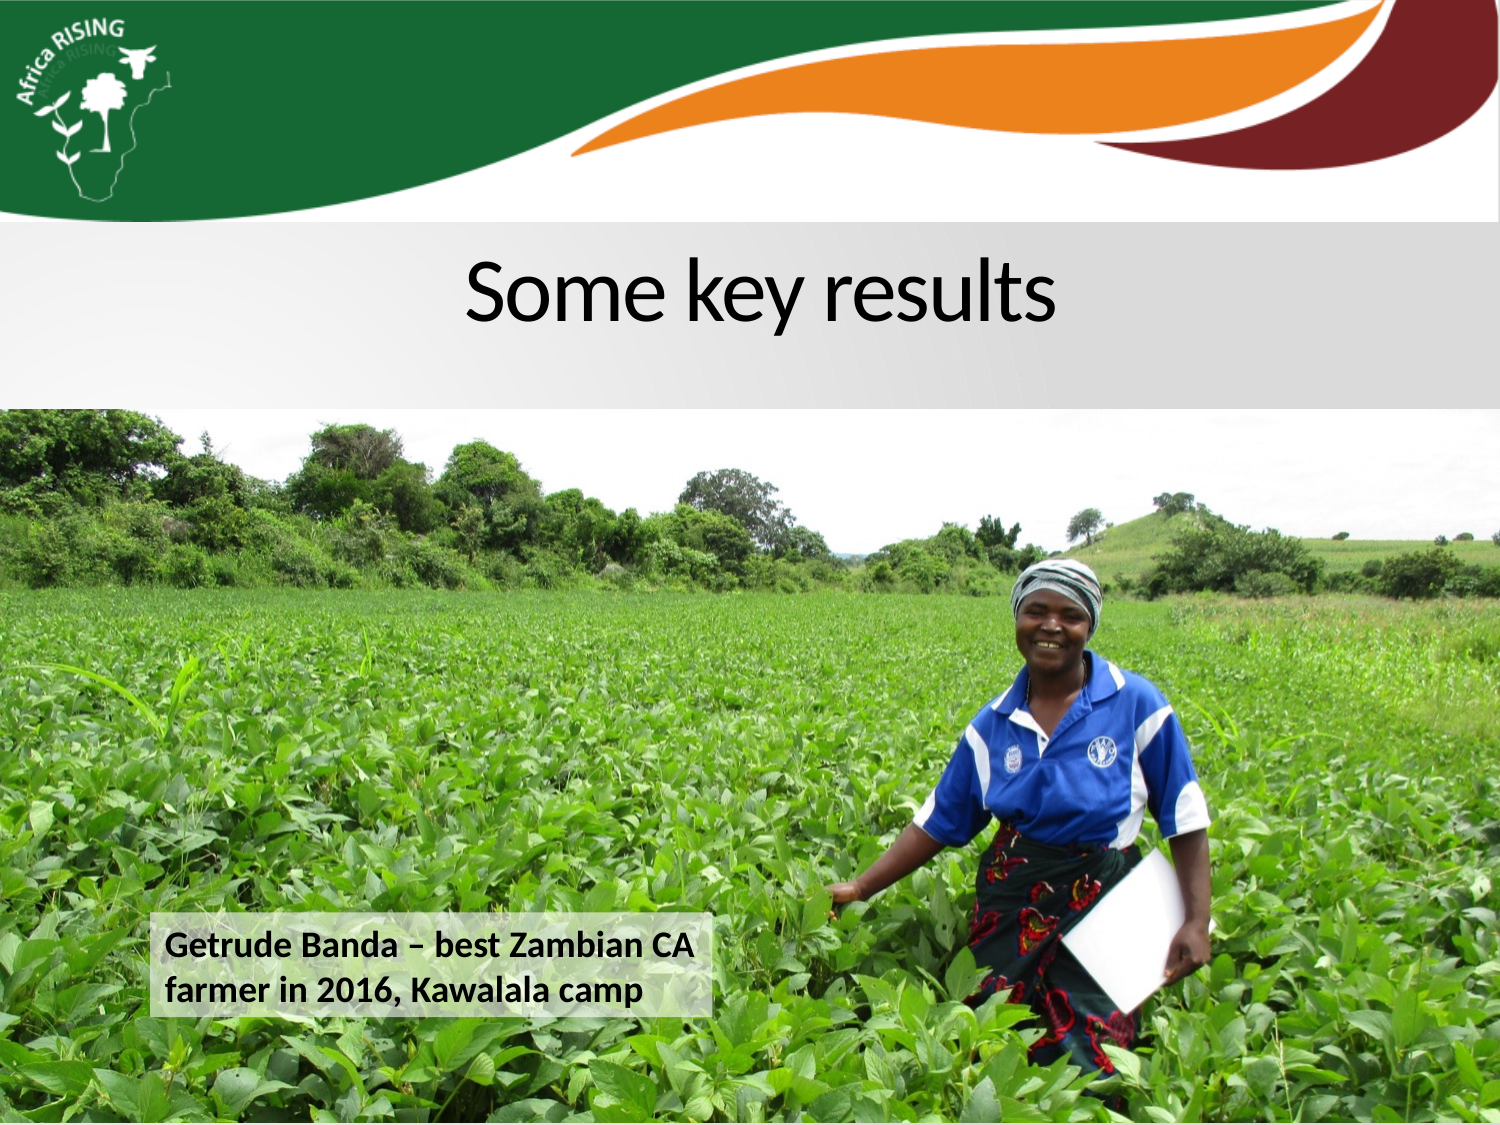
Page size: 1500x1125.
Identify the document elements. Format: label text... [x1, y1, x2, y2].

title Some key results [112, 222, 1411, 402]
picture [0, 0, 1499, 222]
picture [0, 409, 1500, 1123]
